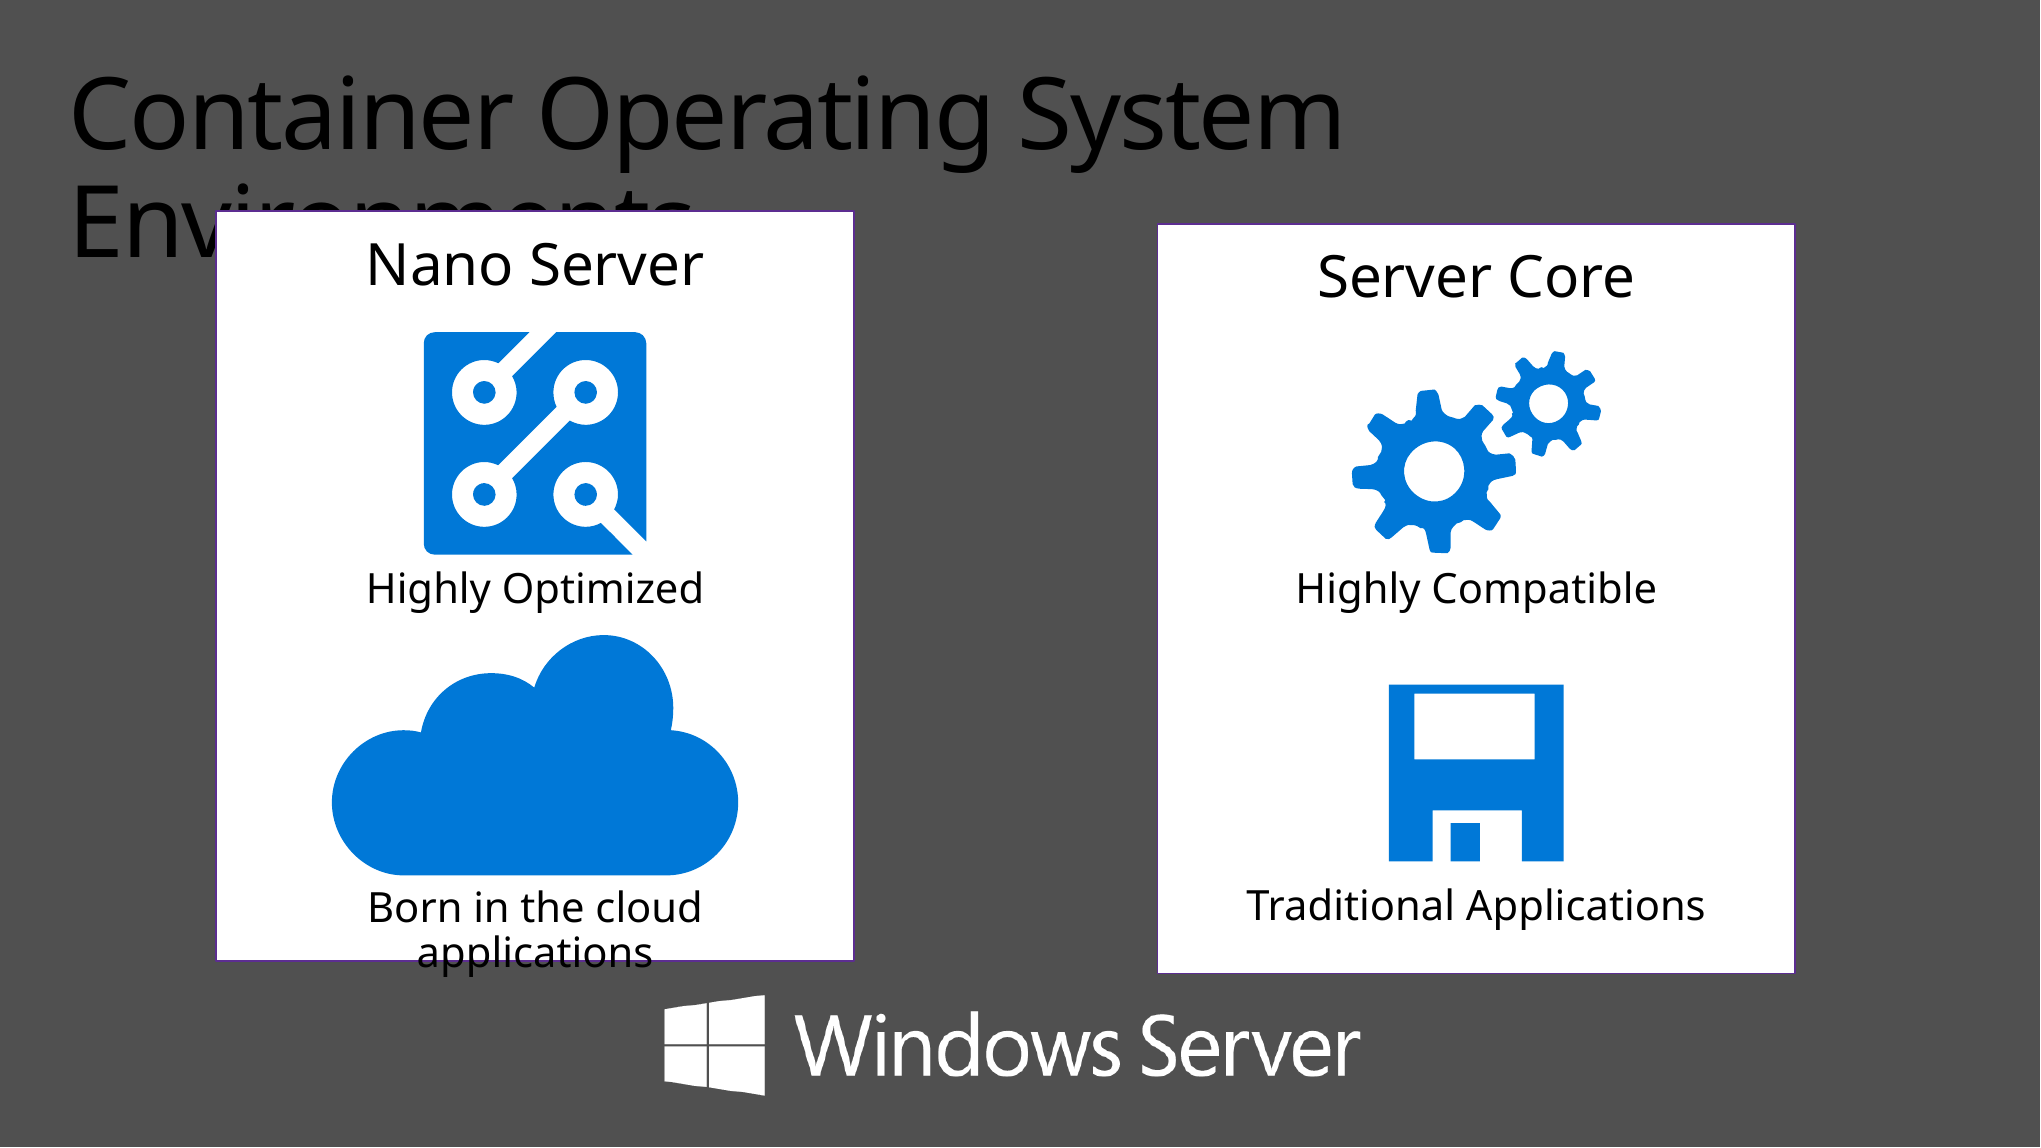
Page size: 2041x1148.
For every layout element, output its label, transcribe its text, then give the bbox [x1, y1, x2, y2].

text_box [1351, 389, 1517, 554]
text_box Nano Server [215, 210, 855, 962]
text_box [331, 635, 739, 876]
text_box Highly Optimized [216, 544, 854, 635]
text_box Born in the cloud applications [216, 862, 854, 1001]
text_box Server Core [1157, 223, 1796, 974]
text_box [1388, 684, 1564, 862]
title Container Operating System Environments [45, 48, 1996, 199]
text_box [1495, 351, 1601, 457]
picture [613, 939, 1427, 1148]
text_box [423, 331, 648, 556]
text_box Highly Compatible [1157, 544, 1795, 635]
text_box Traditional Applications [1157, 862, 1795, 953]
